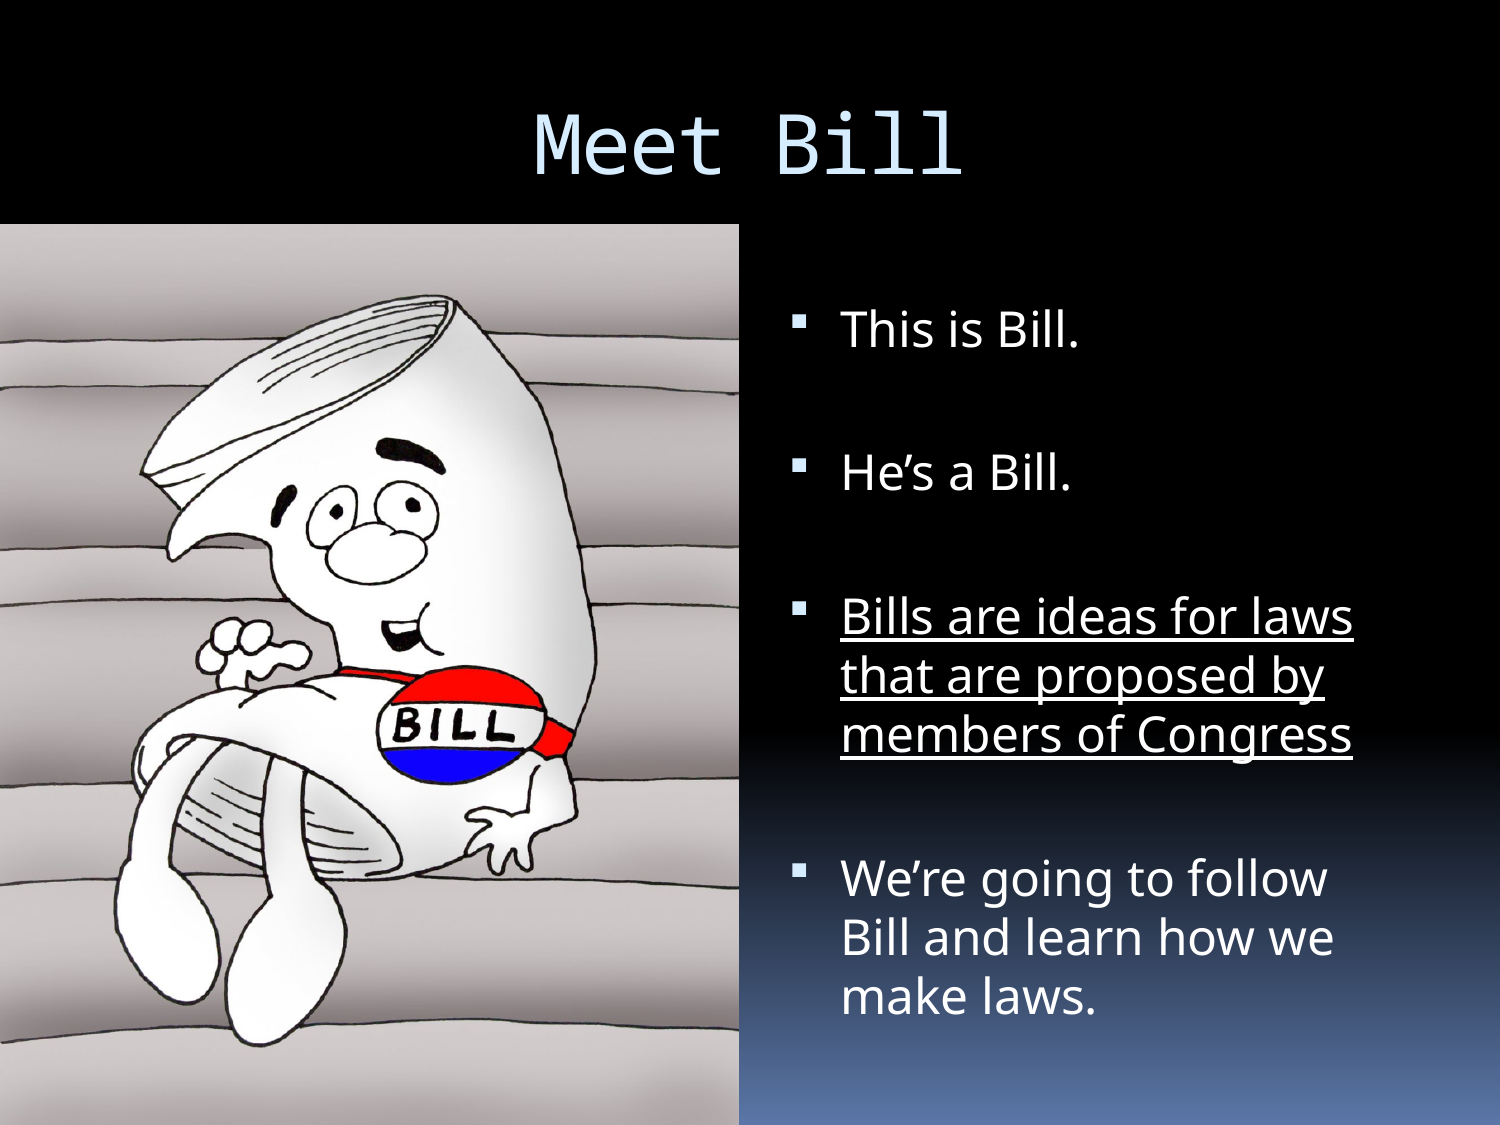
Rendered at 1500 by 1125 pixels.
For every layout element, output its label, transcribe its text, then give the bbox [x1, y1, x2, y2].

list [0, 224, 739, 1125]
list This is Bill. He’s a Bill. Bills are ideas for laws that are proposed by members of Congress We’re going to follow Bill and learn how we make laws. [763, 290, 1427, 1033]
title Meet Bill [75, 83, 1425, 234]
